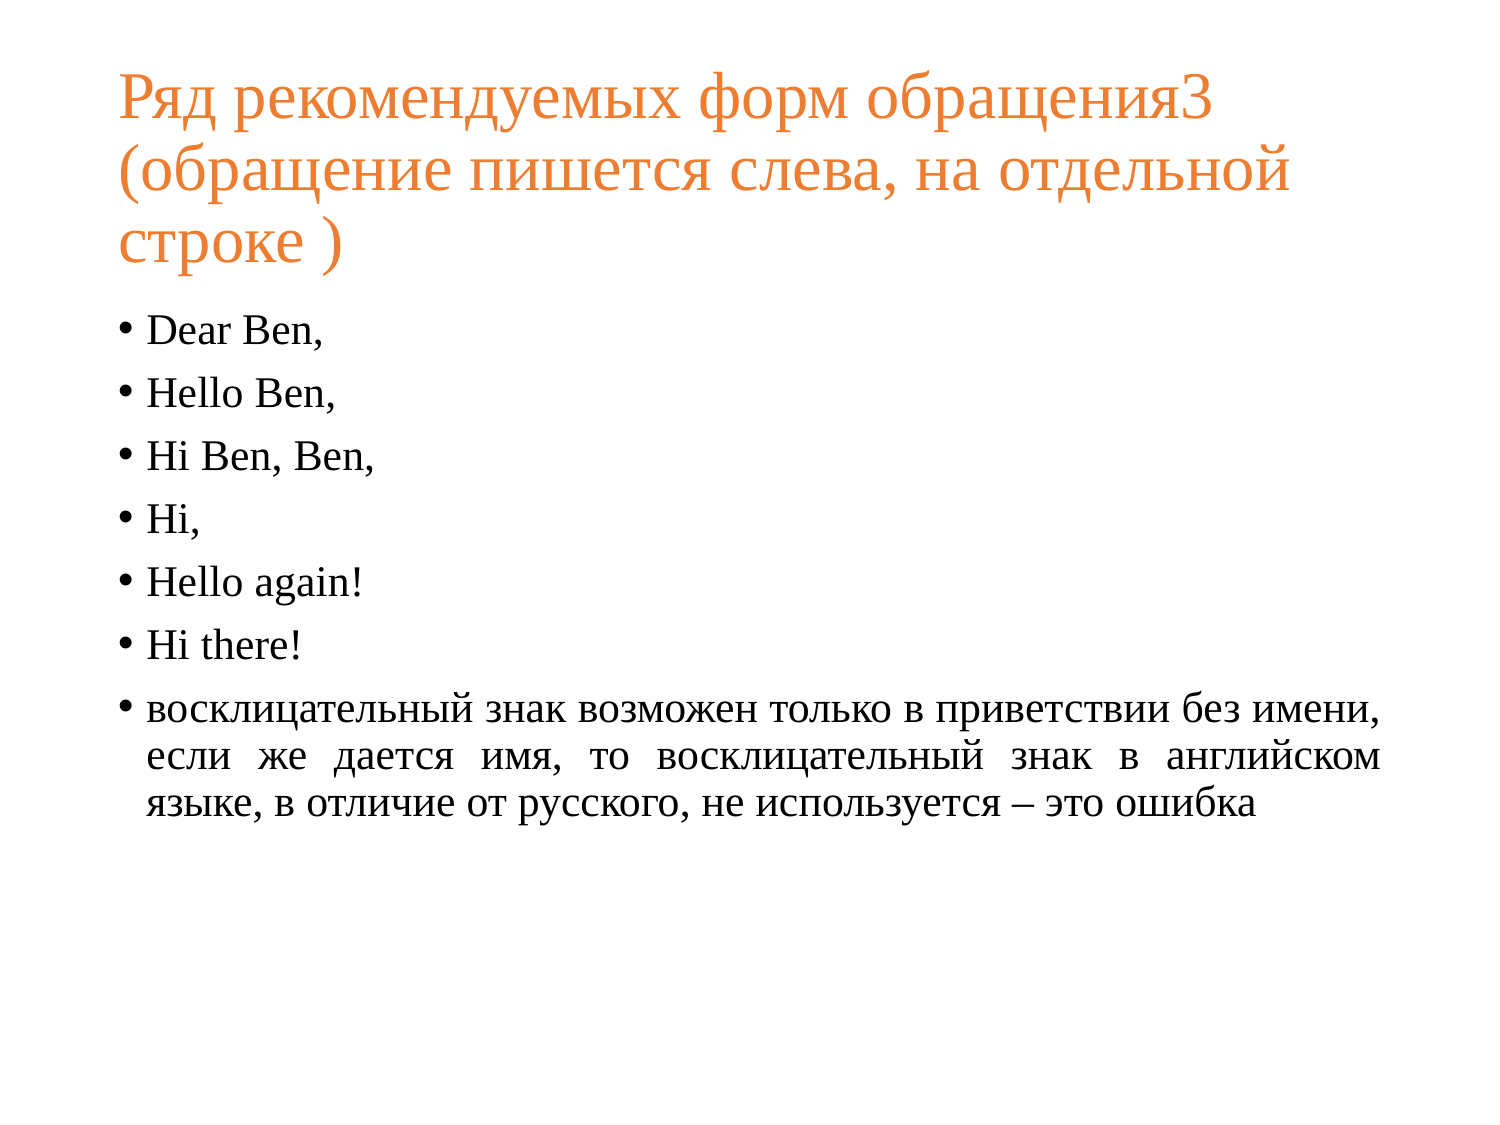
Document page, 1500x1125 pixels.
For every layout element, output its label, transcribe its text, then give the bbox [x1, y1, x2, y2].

list Dear Ben, Hello Ben, Hi Ben, Ben, Hi, Hello again! Hi there! восклицательный знак возможен только в приветствии без имени, если же дается имя, то восклицательный знак в английском языке, в отличие от русского, не используется – это ошибка [103, 299, 1397, 1014]
title Ряд рекомендуемых форм обращения3 (обращение пишется слева, на отдельной строке ) [103, 59, 1397, 278]
